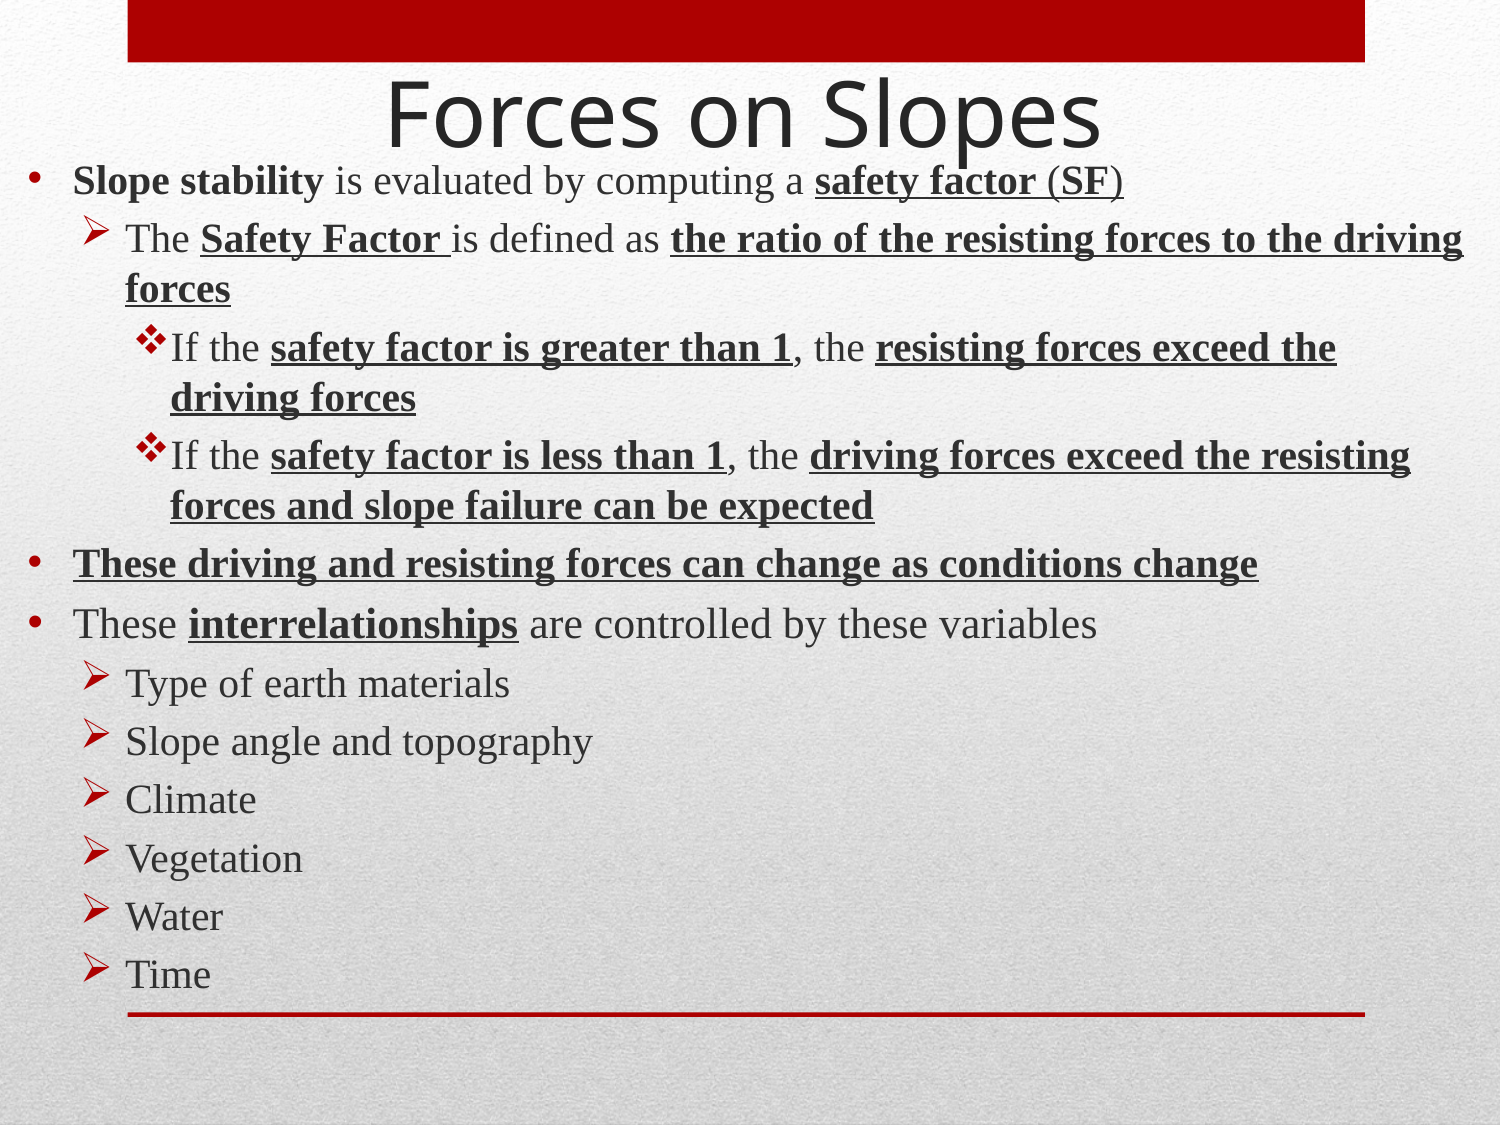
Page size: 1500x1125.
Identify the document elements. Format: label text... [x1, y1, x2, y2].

list Slope stability is evaluated by computing a safety factor (SF) The Safety Factor is defined as the ratio of the resisting forces to the driving forces If the safety factor is greater than 1, the resisting forces exceed the driving forces If the safety factor is less than 1, the driving forces exceed the resisting forces and slope failure can be expected These driving and resisting forces can change as conditions change These interrelationships are controlled by these variables Type of earth materials Slope angle and topography Climate Vegetation Water Time [12, 149, 1488, 1000]
title Forces on Slopes [174, 37, 1313, 149]
